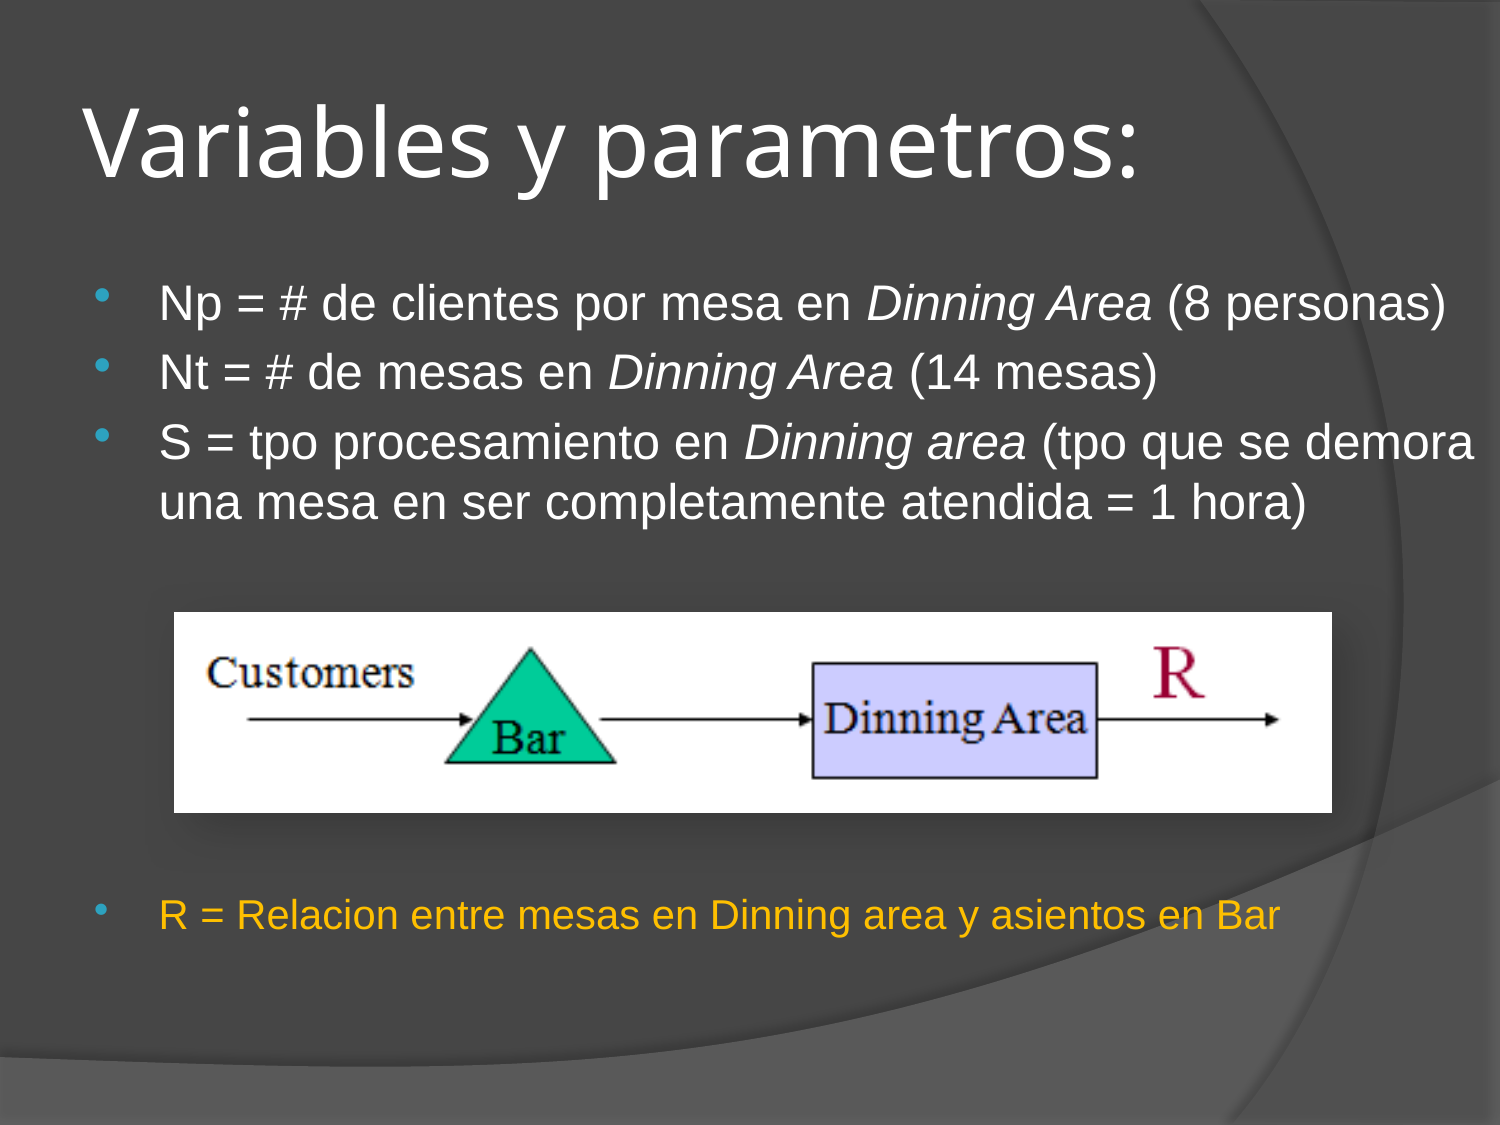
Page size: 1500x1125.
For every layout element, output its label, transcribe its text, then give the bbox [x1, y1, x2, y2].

list Np = # de clientes por mesa en Dinning Area (8 personas) Nt = # de mesas en Dinning Area (14 mesas) S = tpo procesamiento en Dinning area (tpo que se demora una mesa en ser completamente atendida = 1 hora) R = Relacion entre mesas en Dinning area y asientos en Bar [75, 262, 1500, 1005]
picture [174, 612, 1333, 813]
title Variables y parametros: [75, 45, 1300, 233]
